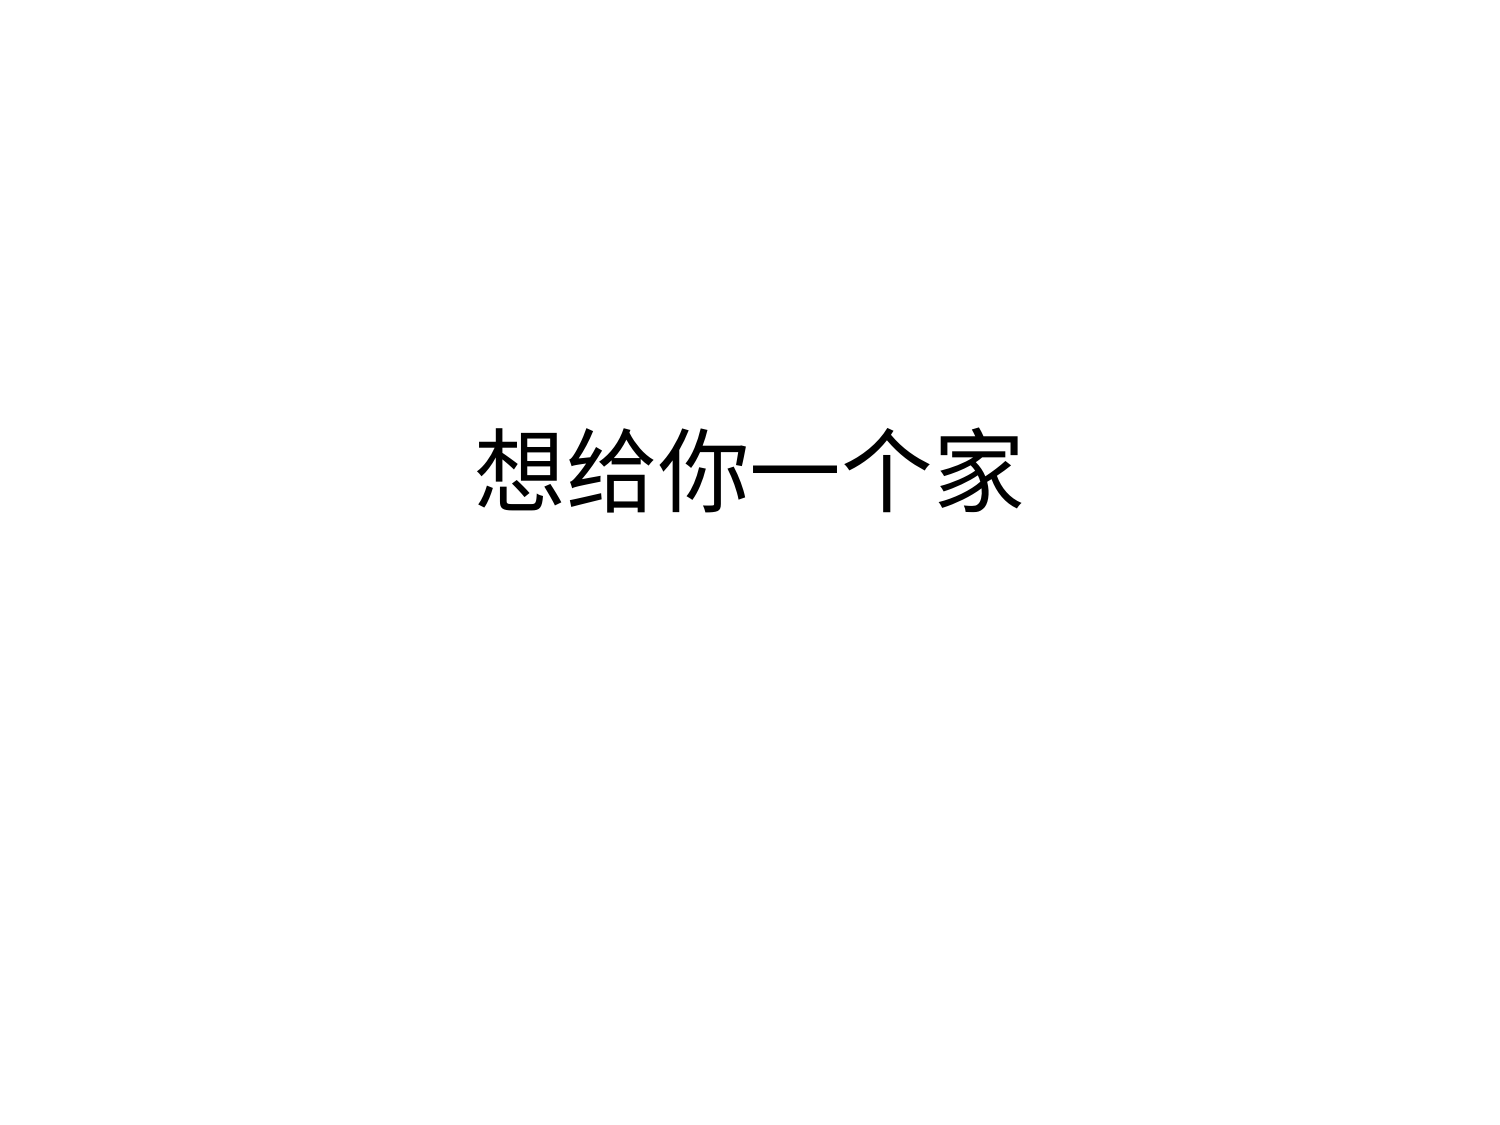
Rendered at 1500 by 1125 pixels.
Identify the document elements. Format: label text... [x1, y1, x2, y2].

title 想给你一个家 [112, 375, 1388, 563]
